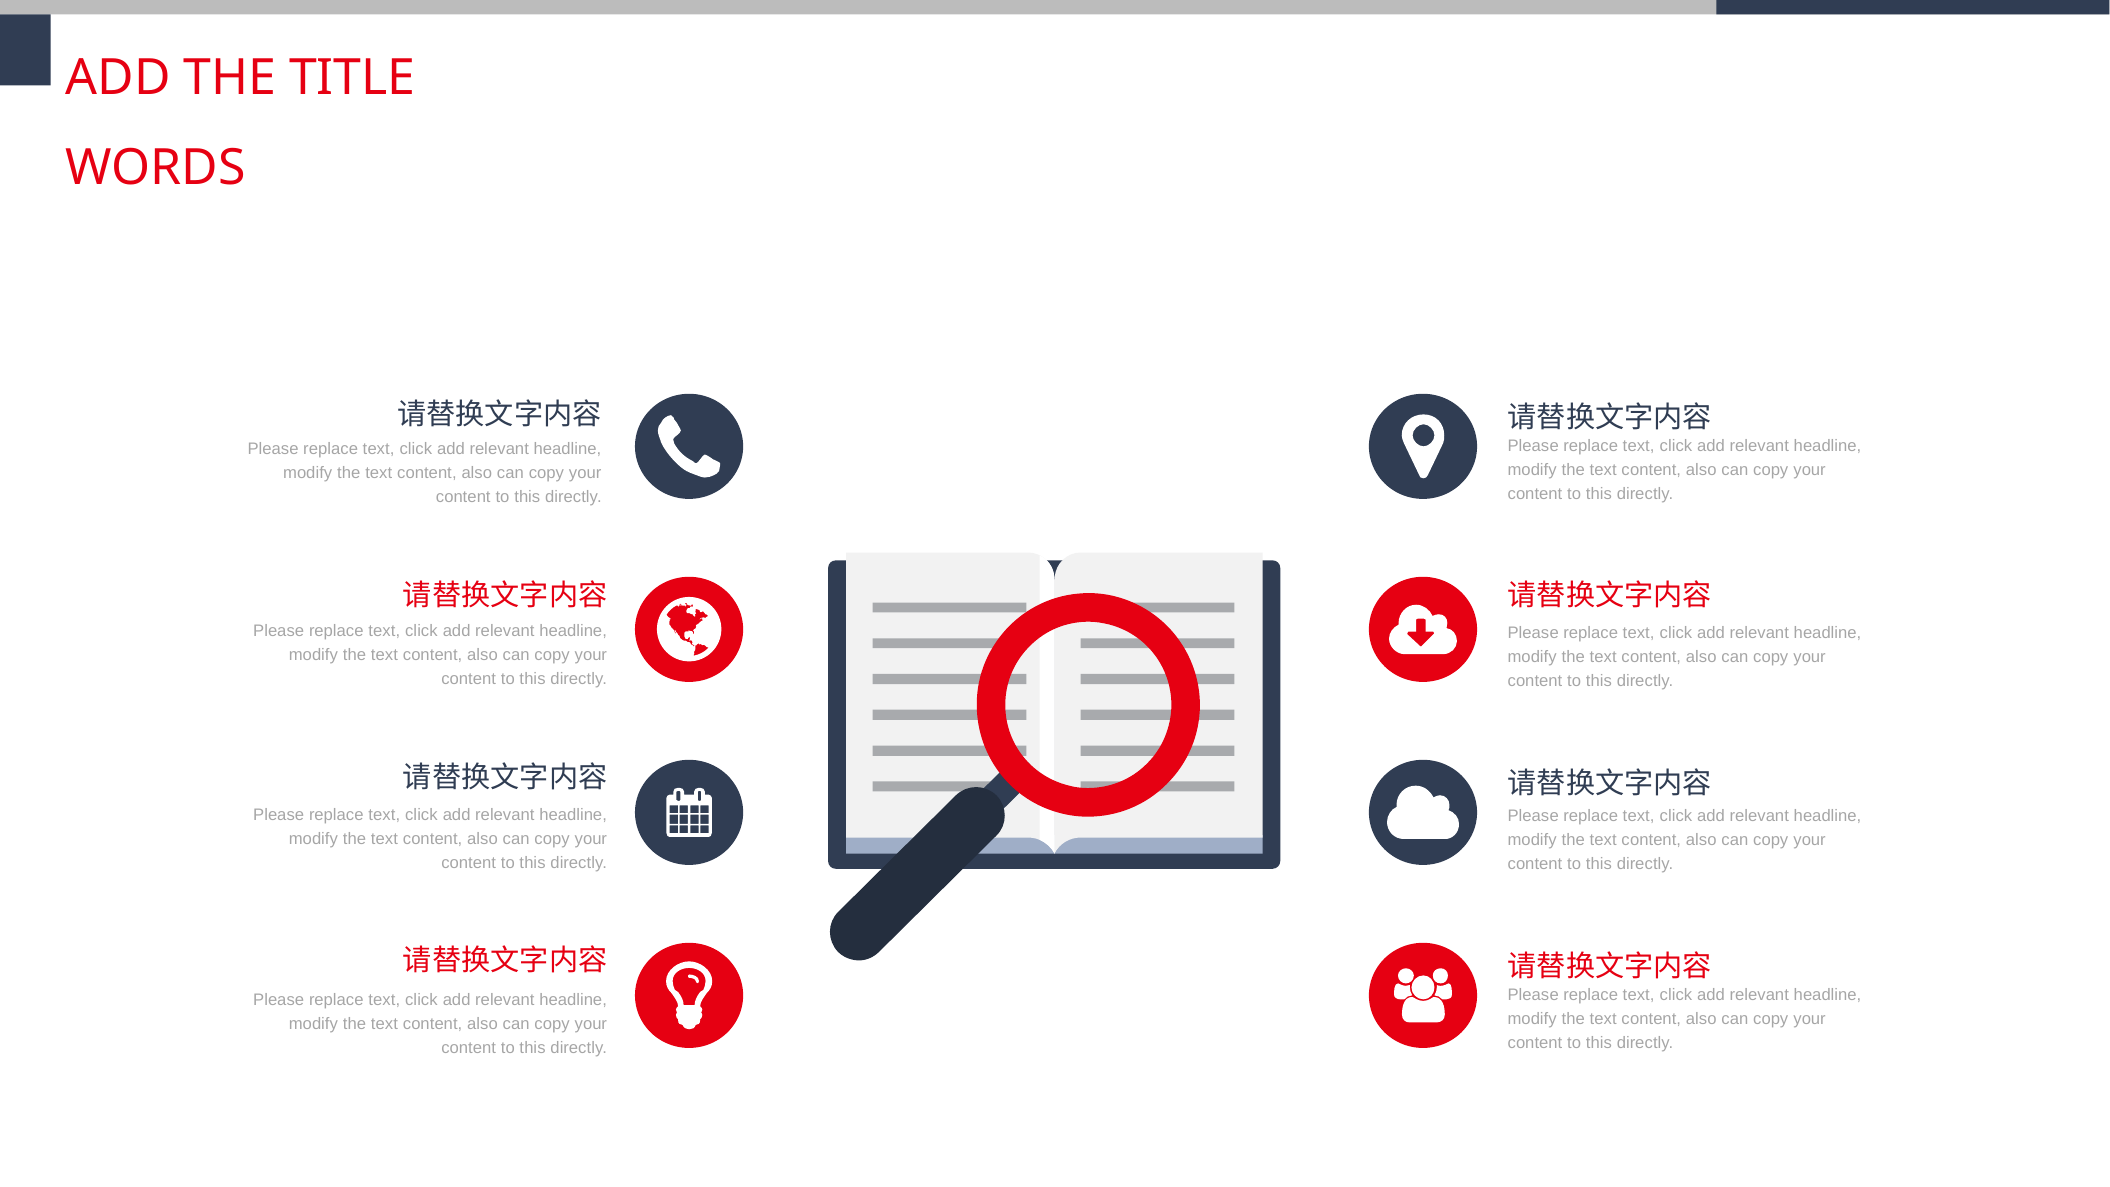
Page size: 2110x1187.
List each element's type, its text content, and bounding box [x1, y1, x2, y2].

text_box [1368, 942, 1478, 1048]
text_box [246, 388, 602, 507]
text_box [1507, 939, 1864, 1053]
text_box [1368, 576, 1478, 682]
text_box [1507, 390, 1864, 504]
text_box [827, 552, 1281, 963]
text_box ADD THE TITLE WORDS [50, 7, 583, 202]
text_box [634, 393, 744, 499]
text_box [634, 759, 744, 865]
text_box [251, 934, 608, 1058]
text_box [251, 750, 608, 873]
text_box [1368, 393, 1478, 499]
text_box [634, 942, 744, 1048]
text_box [1368, 759, 1478, 865]
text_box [1507, 569, 1864, 691]
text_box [634, 576, 744, 682]
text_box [251, 568, 608, 689]
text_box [1507, 756, 1864, 874]
